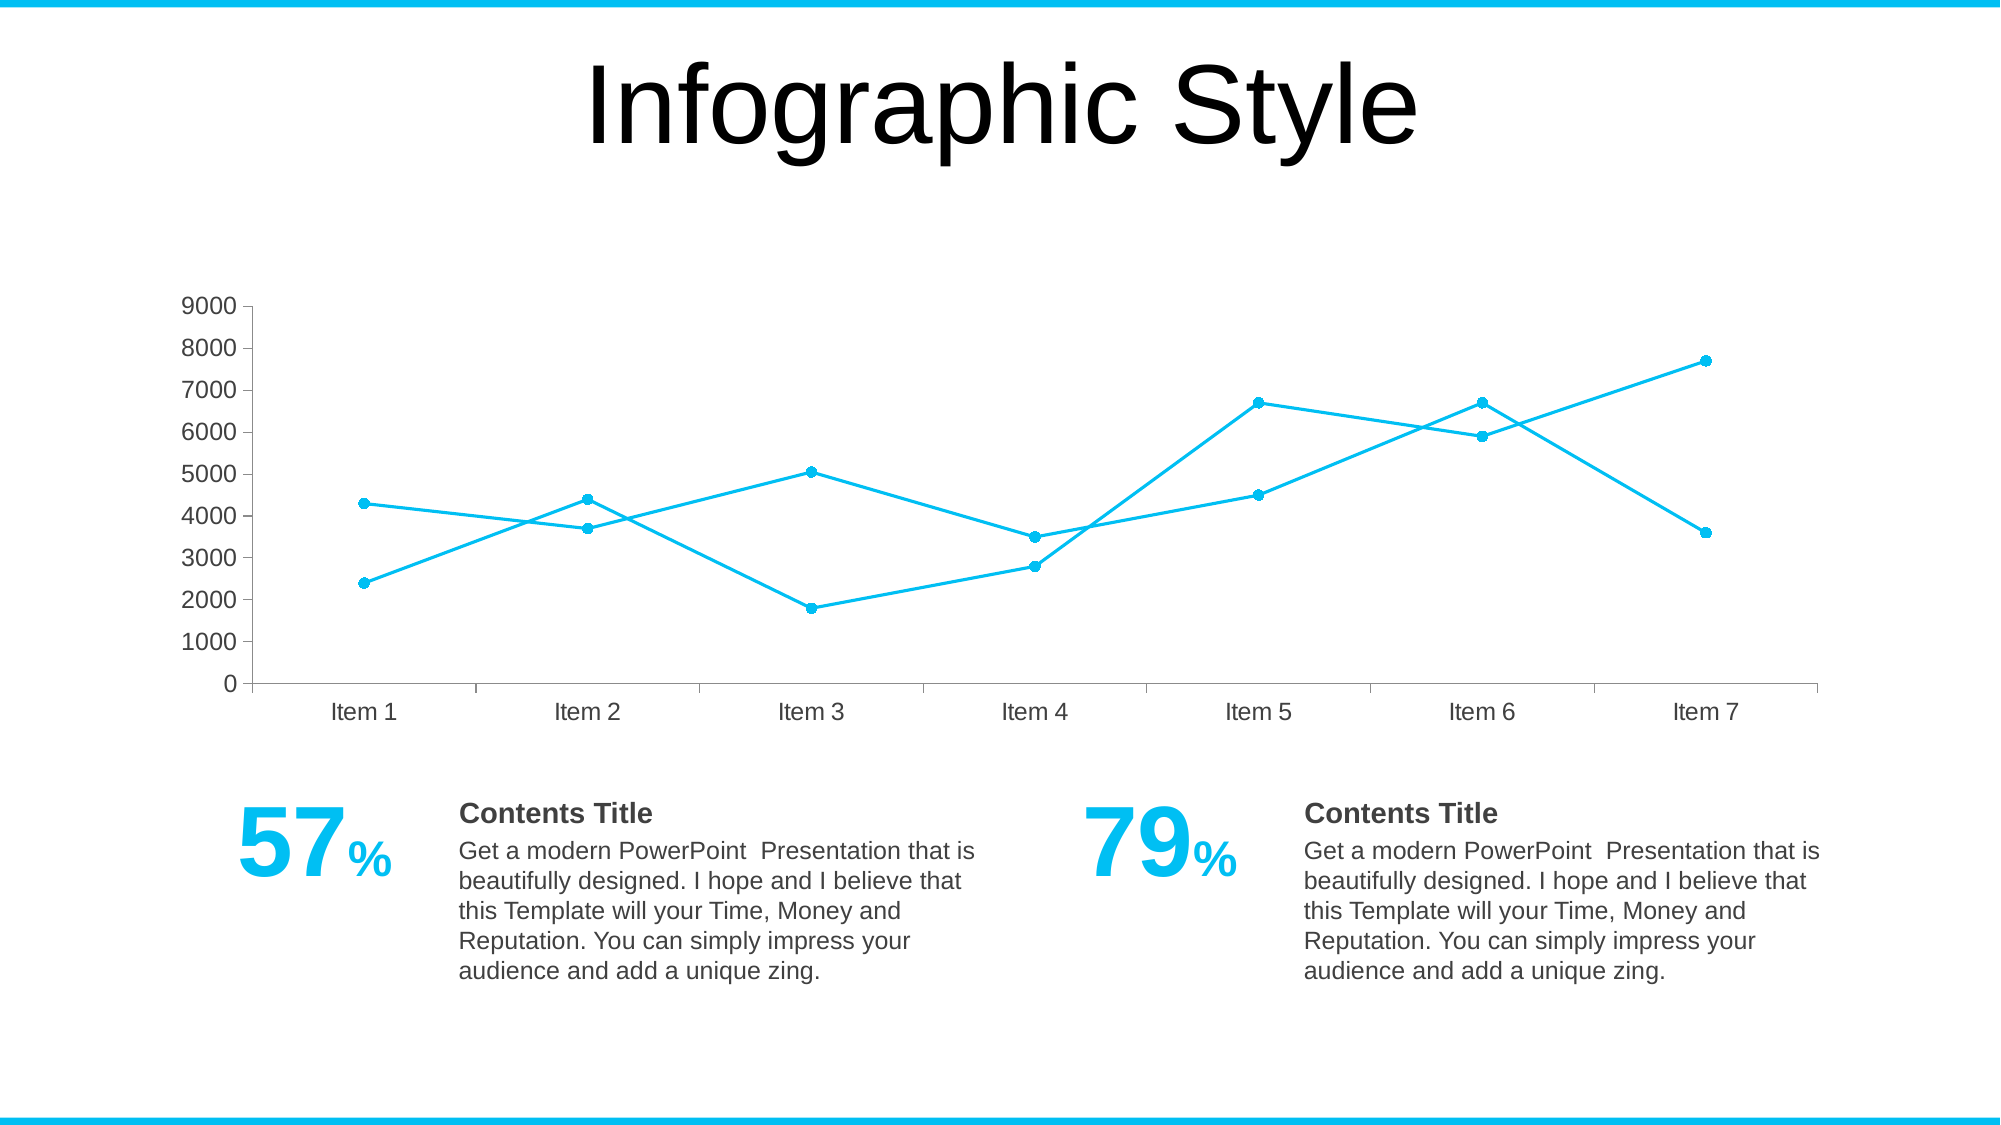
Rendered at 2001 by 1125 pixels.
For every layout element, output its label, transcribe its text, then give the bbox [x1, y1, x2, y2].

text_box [441, 787, 993, 995]
text_box 79% [1067, 768, 1258, 904]
list Infographic Style [53, 47, 1952, 167]
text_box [1286, 787, 1838, 995]
chart [147, 284, 1852, 735]
text_box 57% [222, 768, 412, 904]
